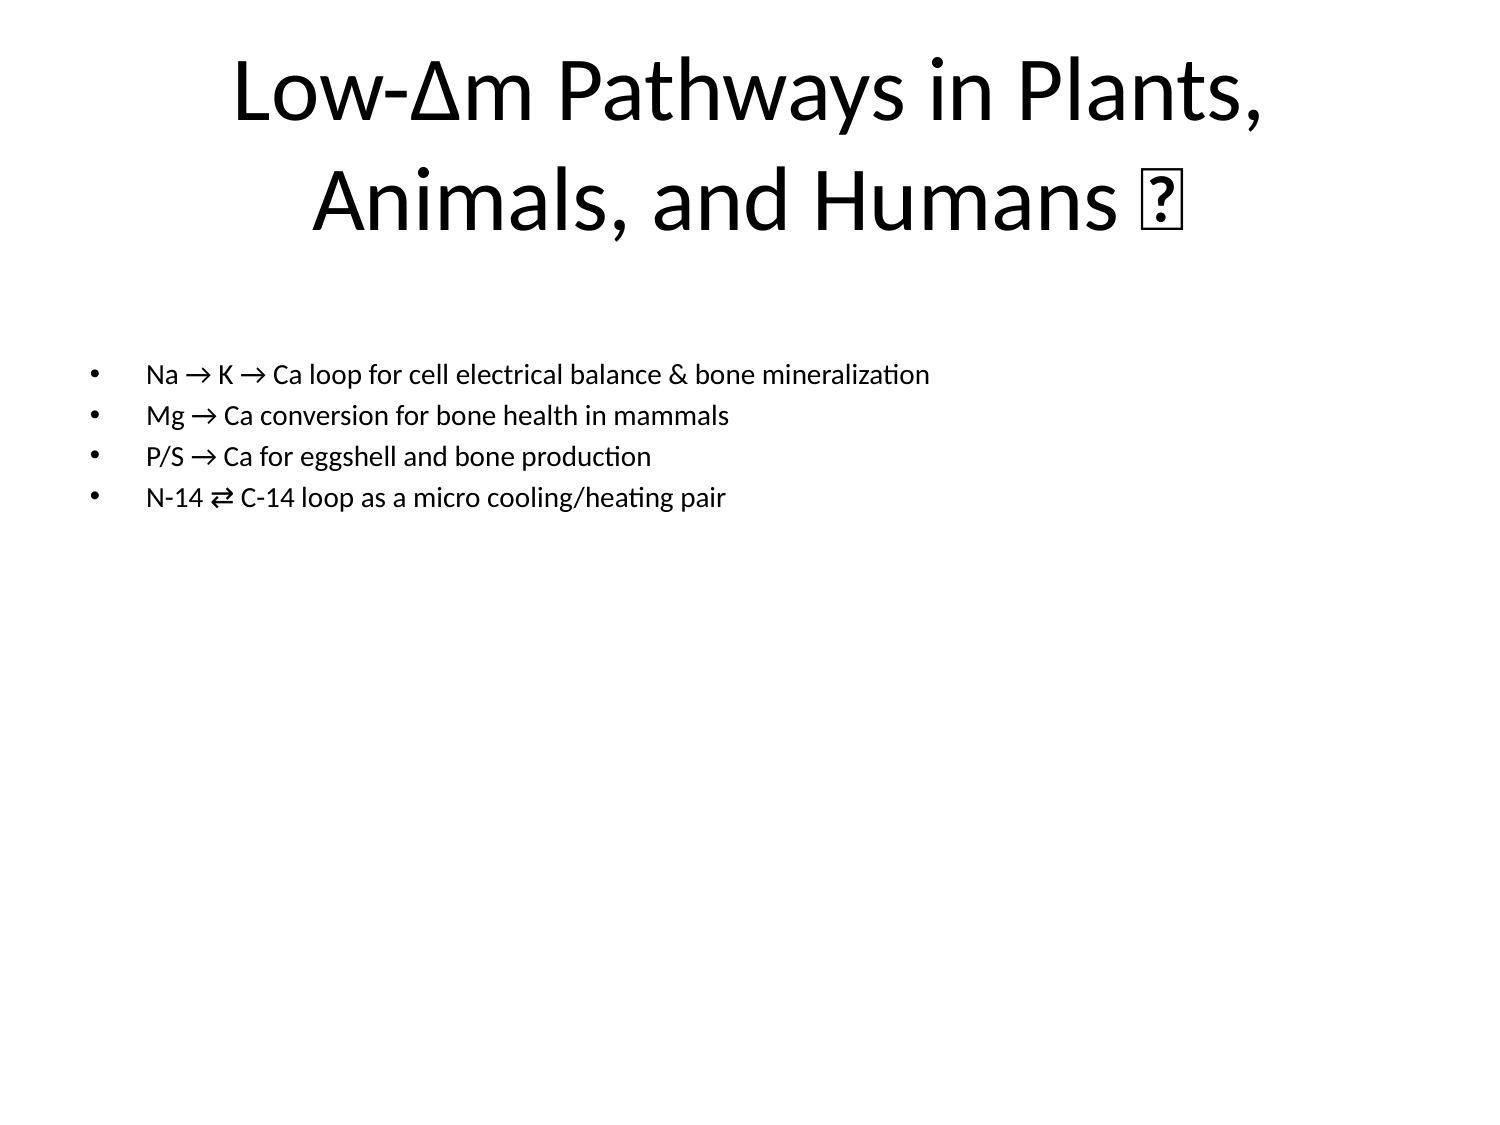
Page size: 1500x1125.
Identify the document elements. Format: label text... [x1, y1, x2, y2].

title Low-Δm Pathways in Plants, Animals, and Humans 🌱 [75, 45, 1425, 233]
list Na → K → Ca loop for cell electrical balance & bone mineralization Mg → Ca conversion for bone health in mammals P/S → Ca for eggshell and bone production N-14 ⇄ C-14 loop as a micro cooling/heating pair [75, 262, 1425, 1005]
